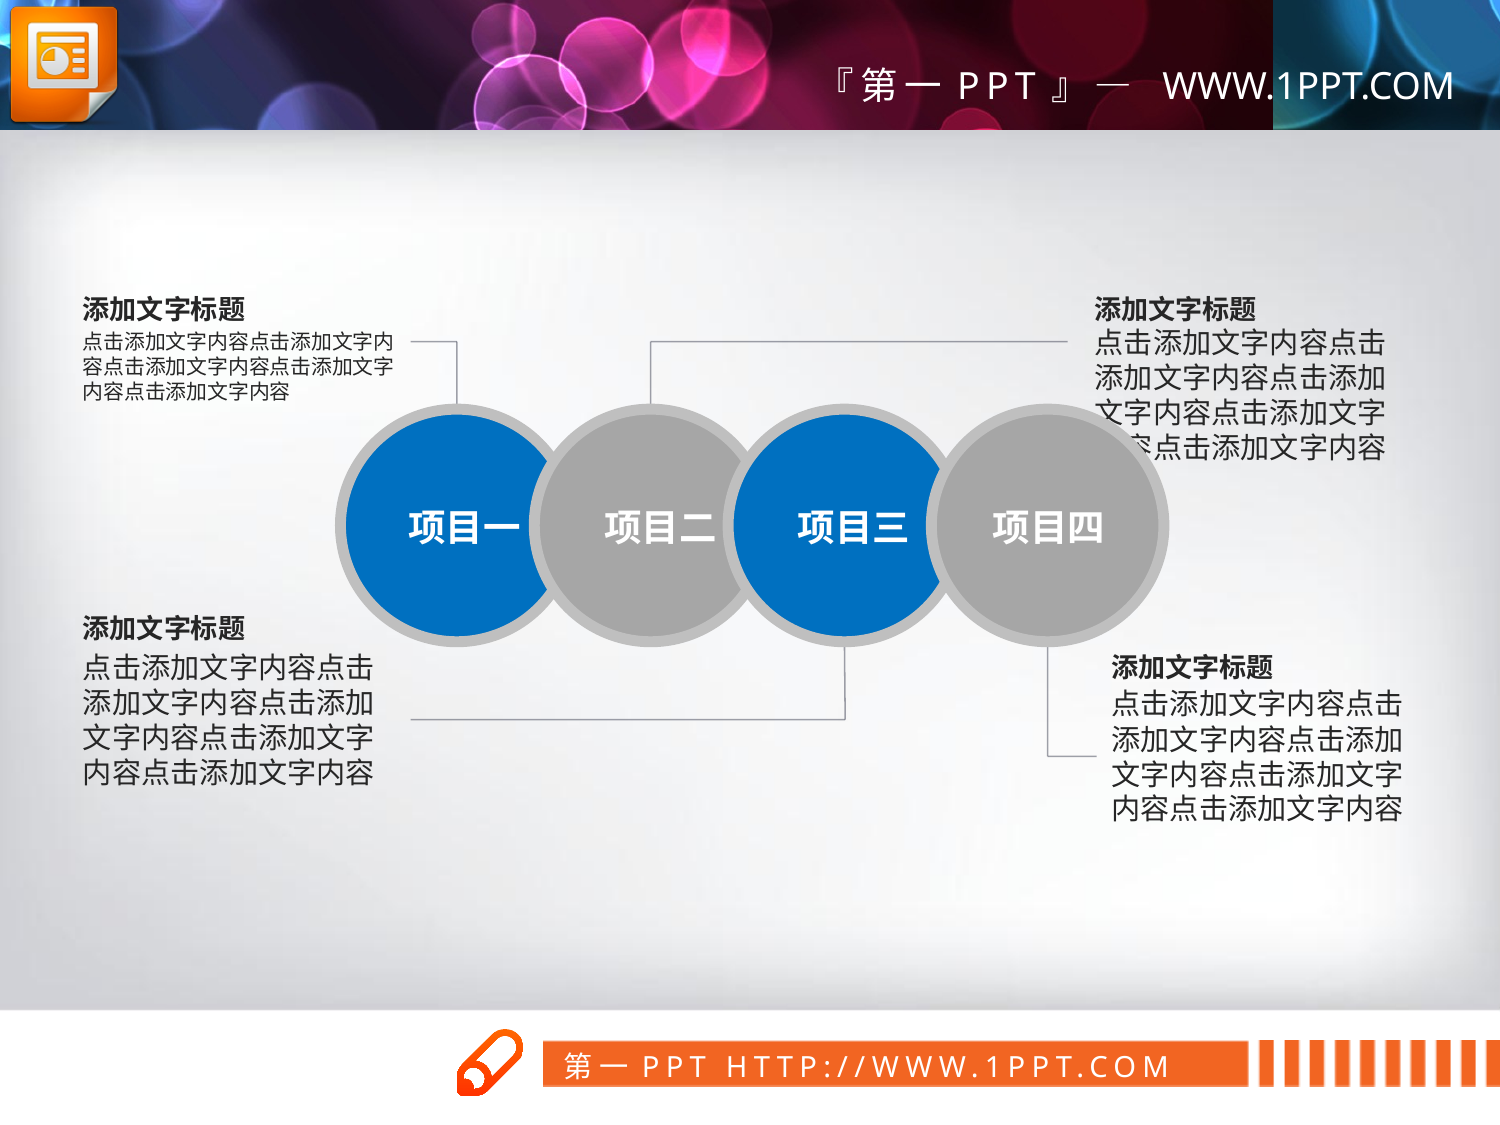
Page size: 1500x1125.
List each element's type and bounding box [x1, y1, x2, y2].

text_box [1096, 630, 1440, 835]
picture [0, 0, 1500, 1012]
text_box [931, 408, 1165, 642]
text_box [727, 408, 930, 642]
text_box [1079, 271, 1423, 474]
text_box [534, 408, 726, 642]
text_box [67, 271, 411, 464]
picture [543, 1040, 1500, 1087]
text_box [67, 590, 411, 798]
text_box [340, 408, 532, 642]
